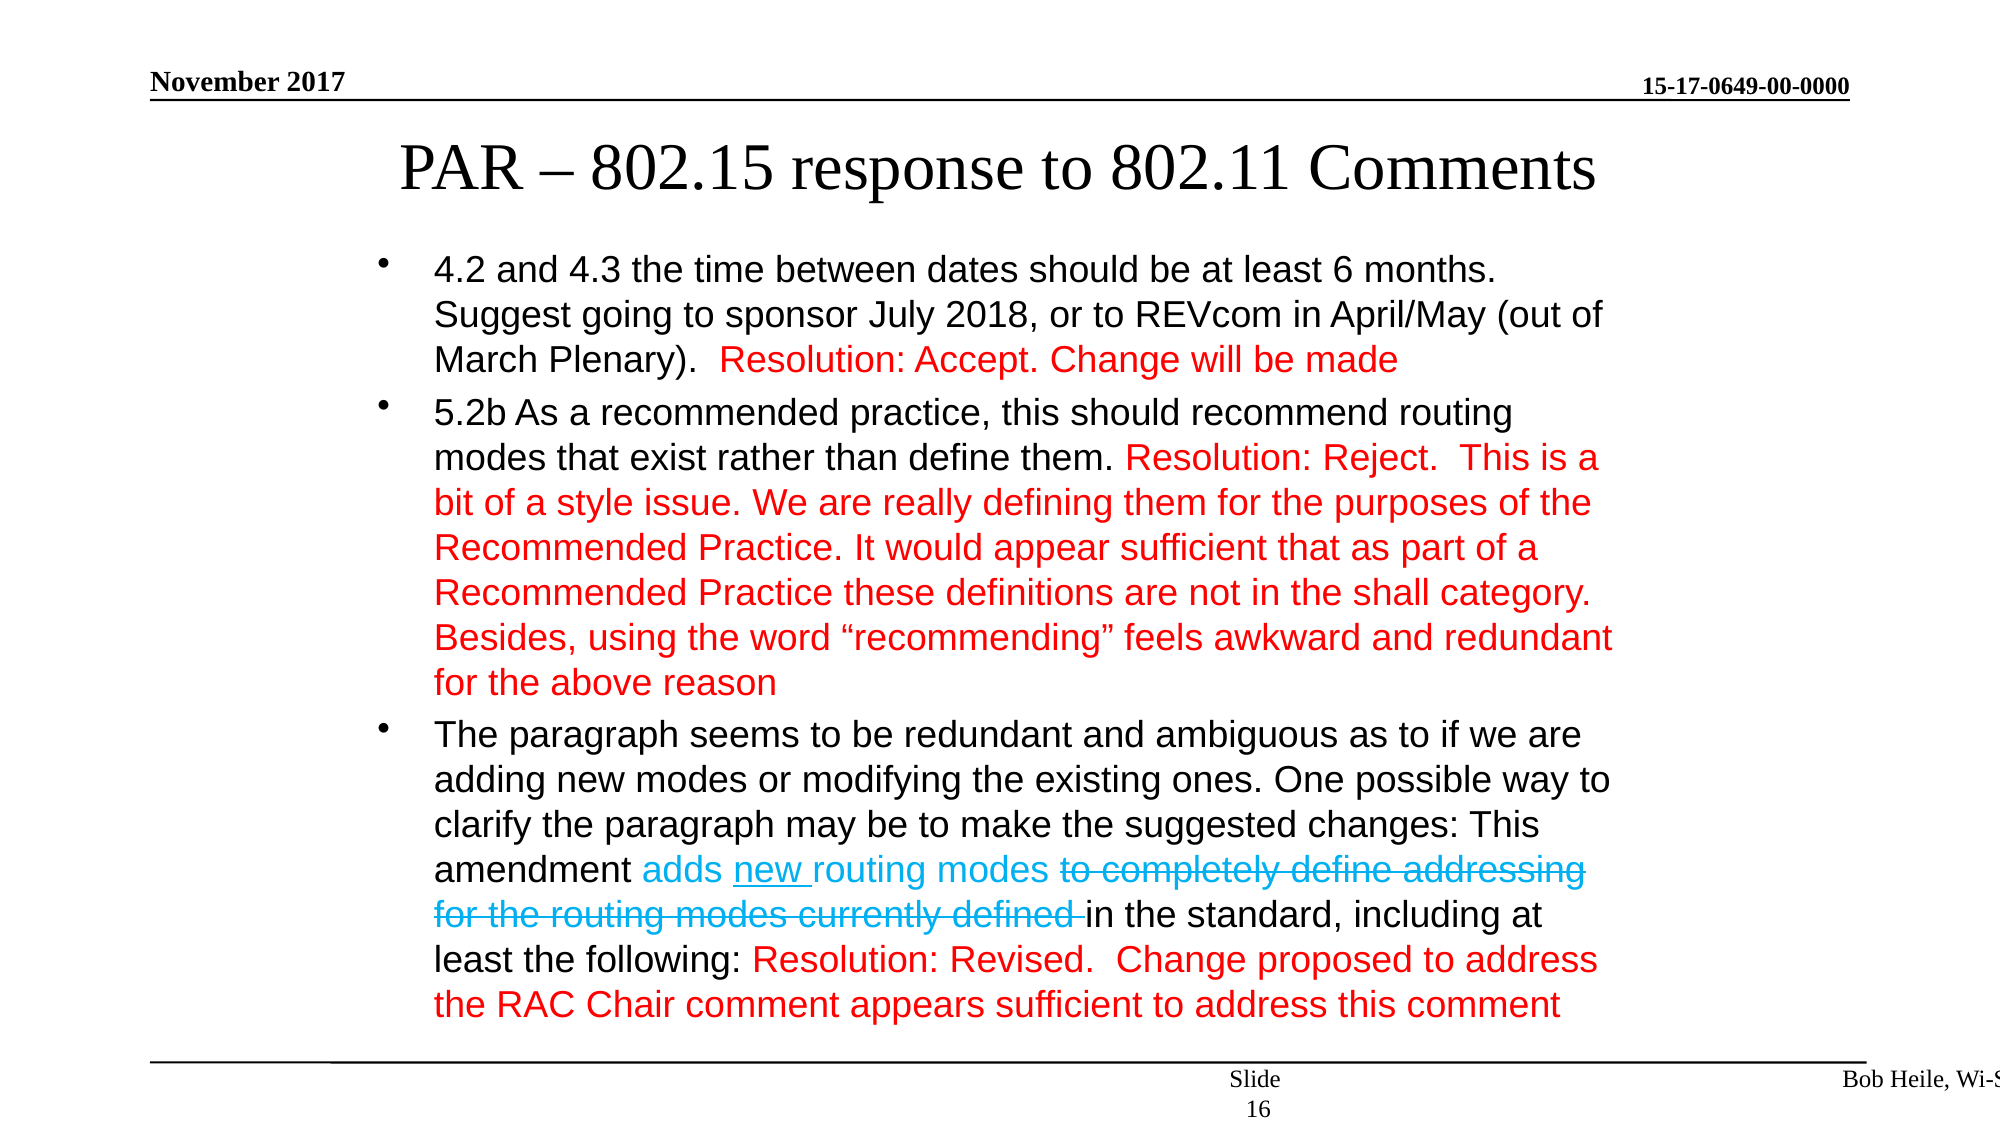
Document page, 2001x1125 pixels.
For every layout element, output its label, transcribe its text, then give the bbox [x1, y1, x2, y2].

slide_number Slide 16 [1222, 1062, 1294, 1093]
footer Bob Heile, Wi-SUN Alliance [1449, 1062, 2000, 1093]
list 4.2 and 4.3 the time between dates should be at least 6 months. Suggest going to sponsor July 2018, or to REVcom in April/May (out of March Plenary). Resolution: Accept. Change will be made 5.2b As a recommended practice, this should recommend routing modes that exist rather than define them. Resolution: Reject. This is a bit of a style issue. We are really defining them for the purposes of the Recommended Practice. It would appear sufficient that as part of a Recommended Practice these definitions are not in the shall category. Besides, using the word “recommending” feels awkward and redundant for the above reason The paragraph seems to be redundant and ambiguous as to if we are adding new modes or modifying the existing ones. One possible way to clarify the paragraph may be to make the suggested changes: This amendment adds new routing modes to completely define addressing for the routing modes currently defined in the standard, including at least the following: Resolution: Revised. Change proposed to address the RAC Chair comment appears sufficient to address this comment [362, 237, 1638, 913]
title PAR – 802.15 response to 802.11 Comments [362, 75, 1638, 237]
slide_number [150, 62, 500, 98]
